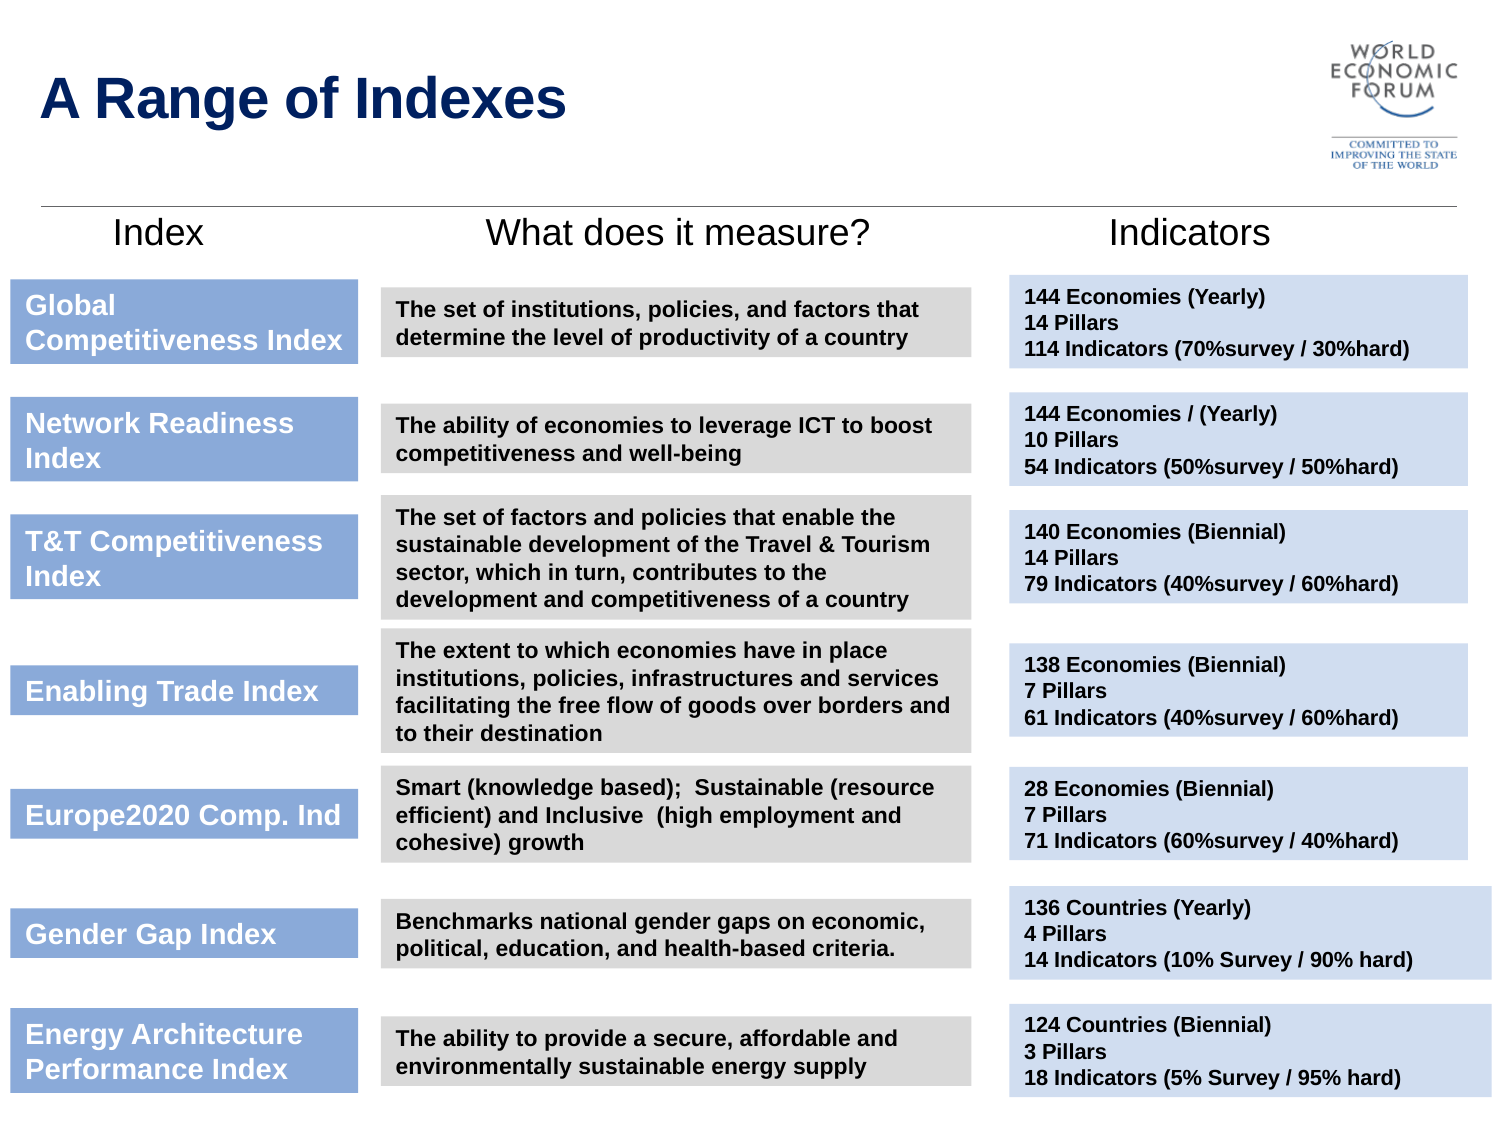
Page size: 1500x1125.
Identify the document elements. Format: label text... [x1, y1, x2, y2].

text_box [10, 764, 1469, 864]
picture [1330, 39, 1458, 170]
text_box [10, 262, 1469, 382]
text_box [10, 392, 1469, 488]
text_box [10, 627, 1469, 754]
text_box What does it measure? [470, 200, 888, 261]
text_box A Range of Indexes [39, 56, 1320, 201]
text_box Index [97, 200, 313, 261]
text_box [10, 886, 1492, 982]
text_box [10, 497, 1469, 617]
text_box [10, 1003, 1492, 1099]
text_box Indicators [1093, 200, 1417, 261]
